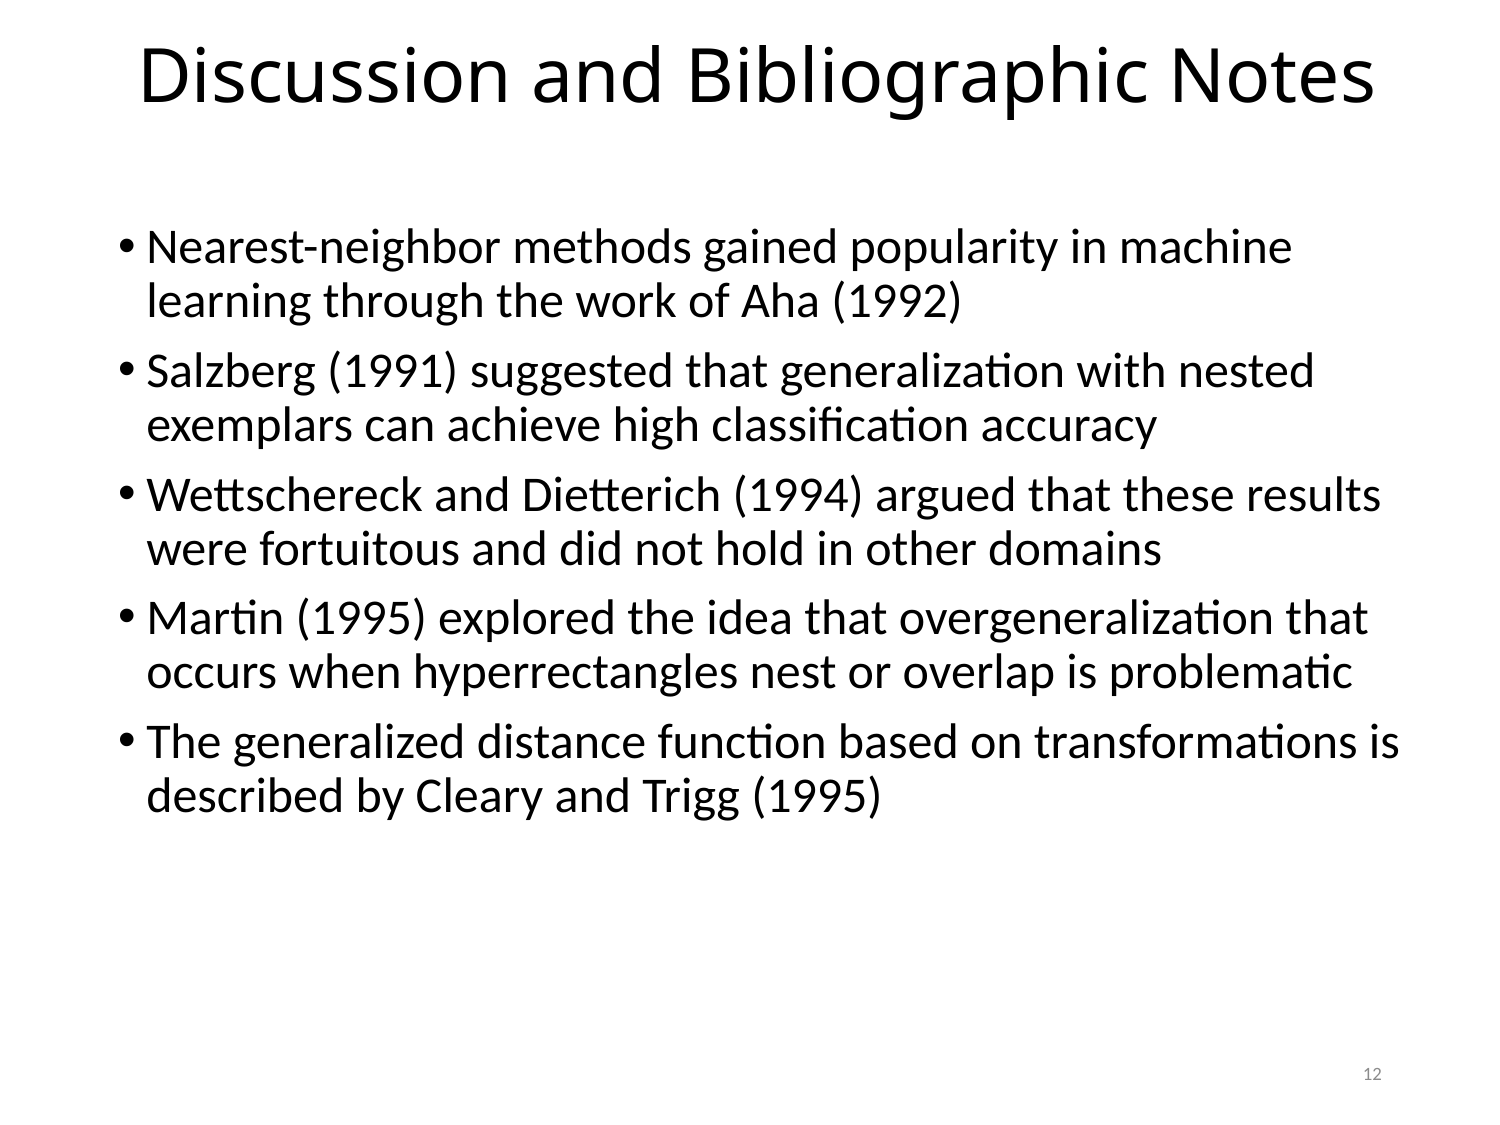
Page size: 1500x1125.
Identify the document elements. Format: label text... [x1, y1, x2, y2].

list Nearest-neighbor methods gained popularity in machine learning through the work of Aha (1992) Salzberg (1991) suggested that generalization with nested exemplars can achieve high classification accuracy Wettschereck and Dietterich (1994) argued that these results were fortuitous and did not hold in other domains Martin (1995) explored the idea that overgeneralization that occurs when hyperrectangles nest or overlap is problematic The generalized distance function based on transformations is described by Cleary and Trigg (1995) [103, 213, 1446, 1011]
title Discussion and Bibliographic Notes [122, 0, 1416, 188]
slide_number 12 [1059, 1042, 1397, 1103]
